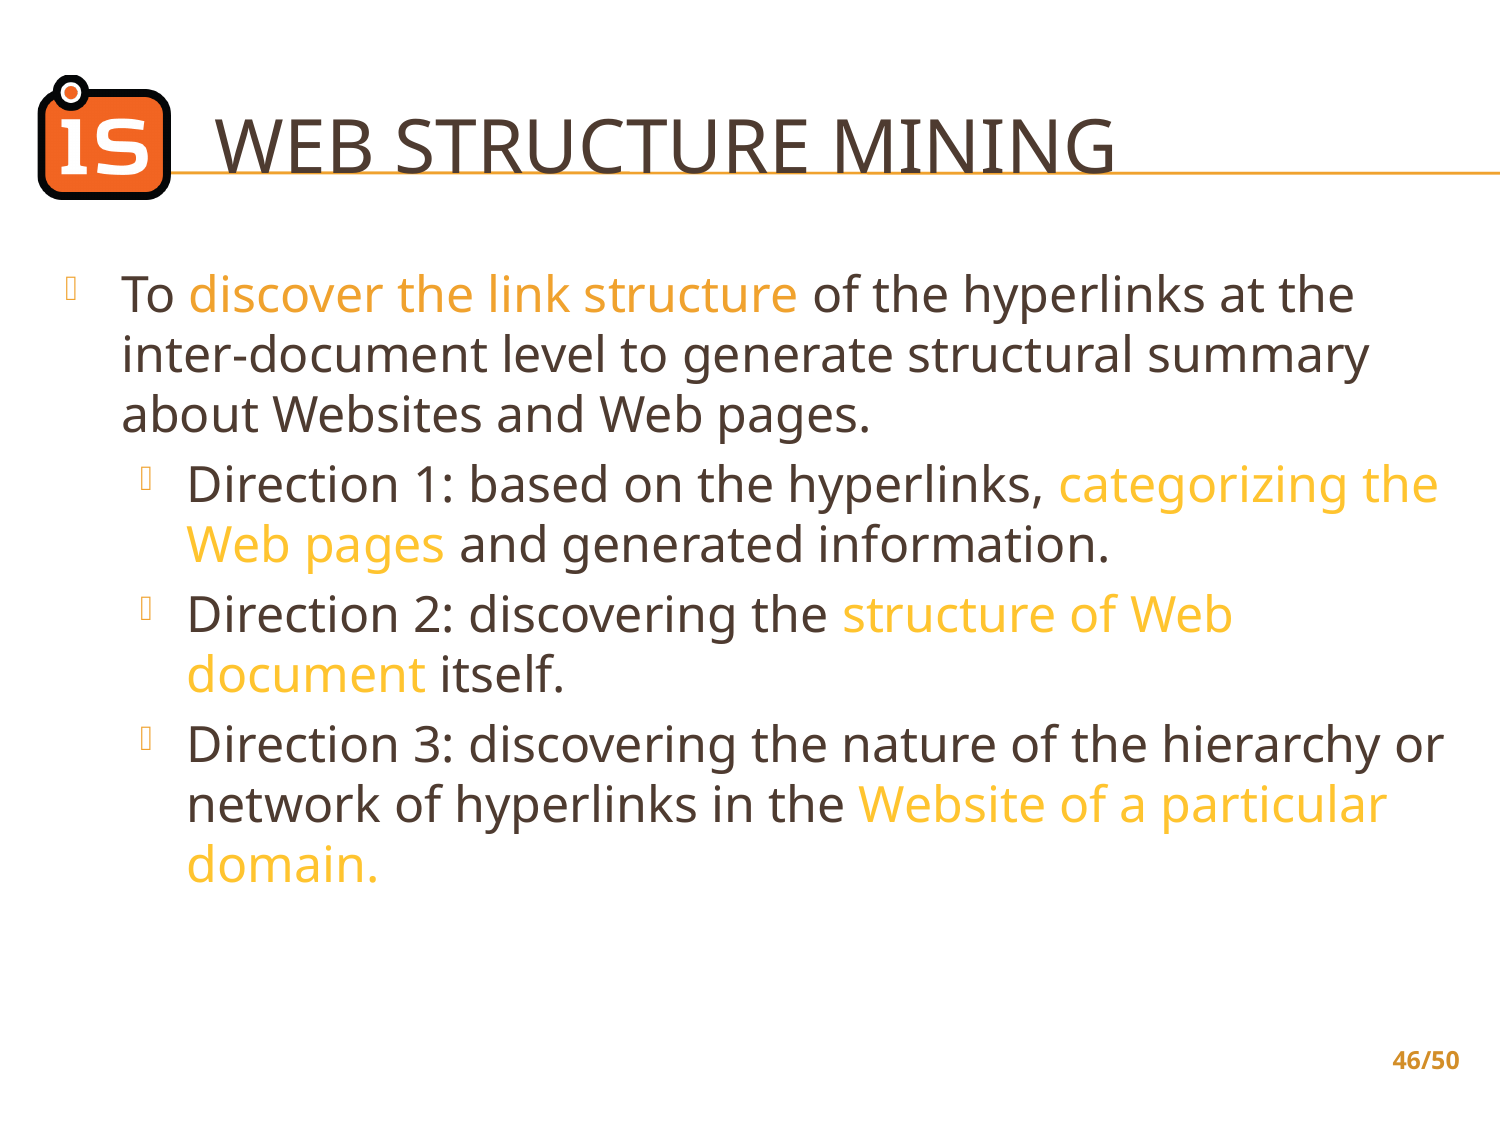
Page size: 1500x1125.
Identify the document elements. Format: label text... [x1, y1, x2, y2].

picture [37, 75, 171, 200]
list To discover the link structure of the hyperlinks at the inter-document level to generate structural summary about Websites and Web pages. Direction 1: based on the hyperlinks, categorizing the Web pages and generated information. Direction 2: discovering the structure of Web document itself. Direction 3: discovering the nature of the hierarchy or network of hyperlinks in the Website of a particular domain. [49, 254, 1476, 998]
title Web Structure Mining [200, 75, 1475, 213]
slide_number 46/50 [1350, 1037, 1475, 1079]
